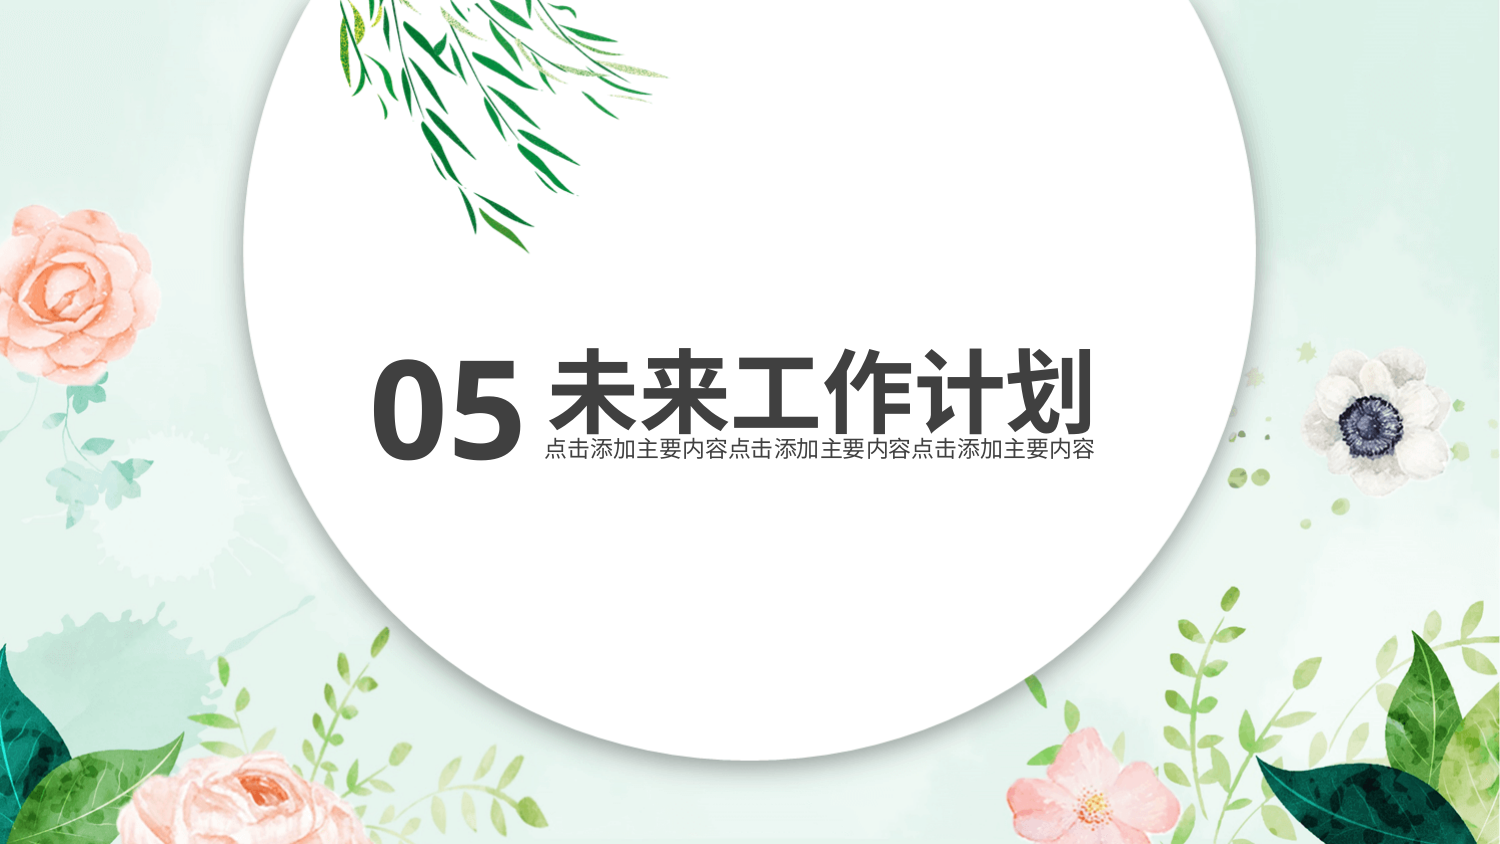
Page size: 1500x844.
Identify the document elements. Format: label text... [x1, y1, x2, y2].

text_box 05 [354, 315, 542, 495]
text_box 未来工作计划 [532, 327, 1113, 427]
picture [0, 0, 1500, 844]
text_box 点击添加主要内容点击添加主要内容点击添加主要内容 [500, 427, 1141, 470]
